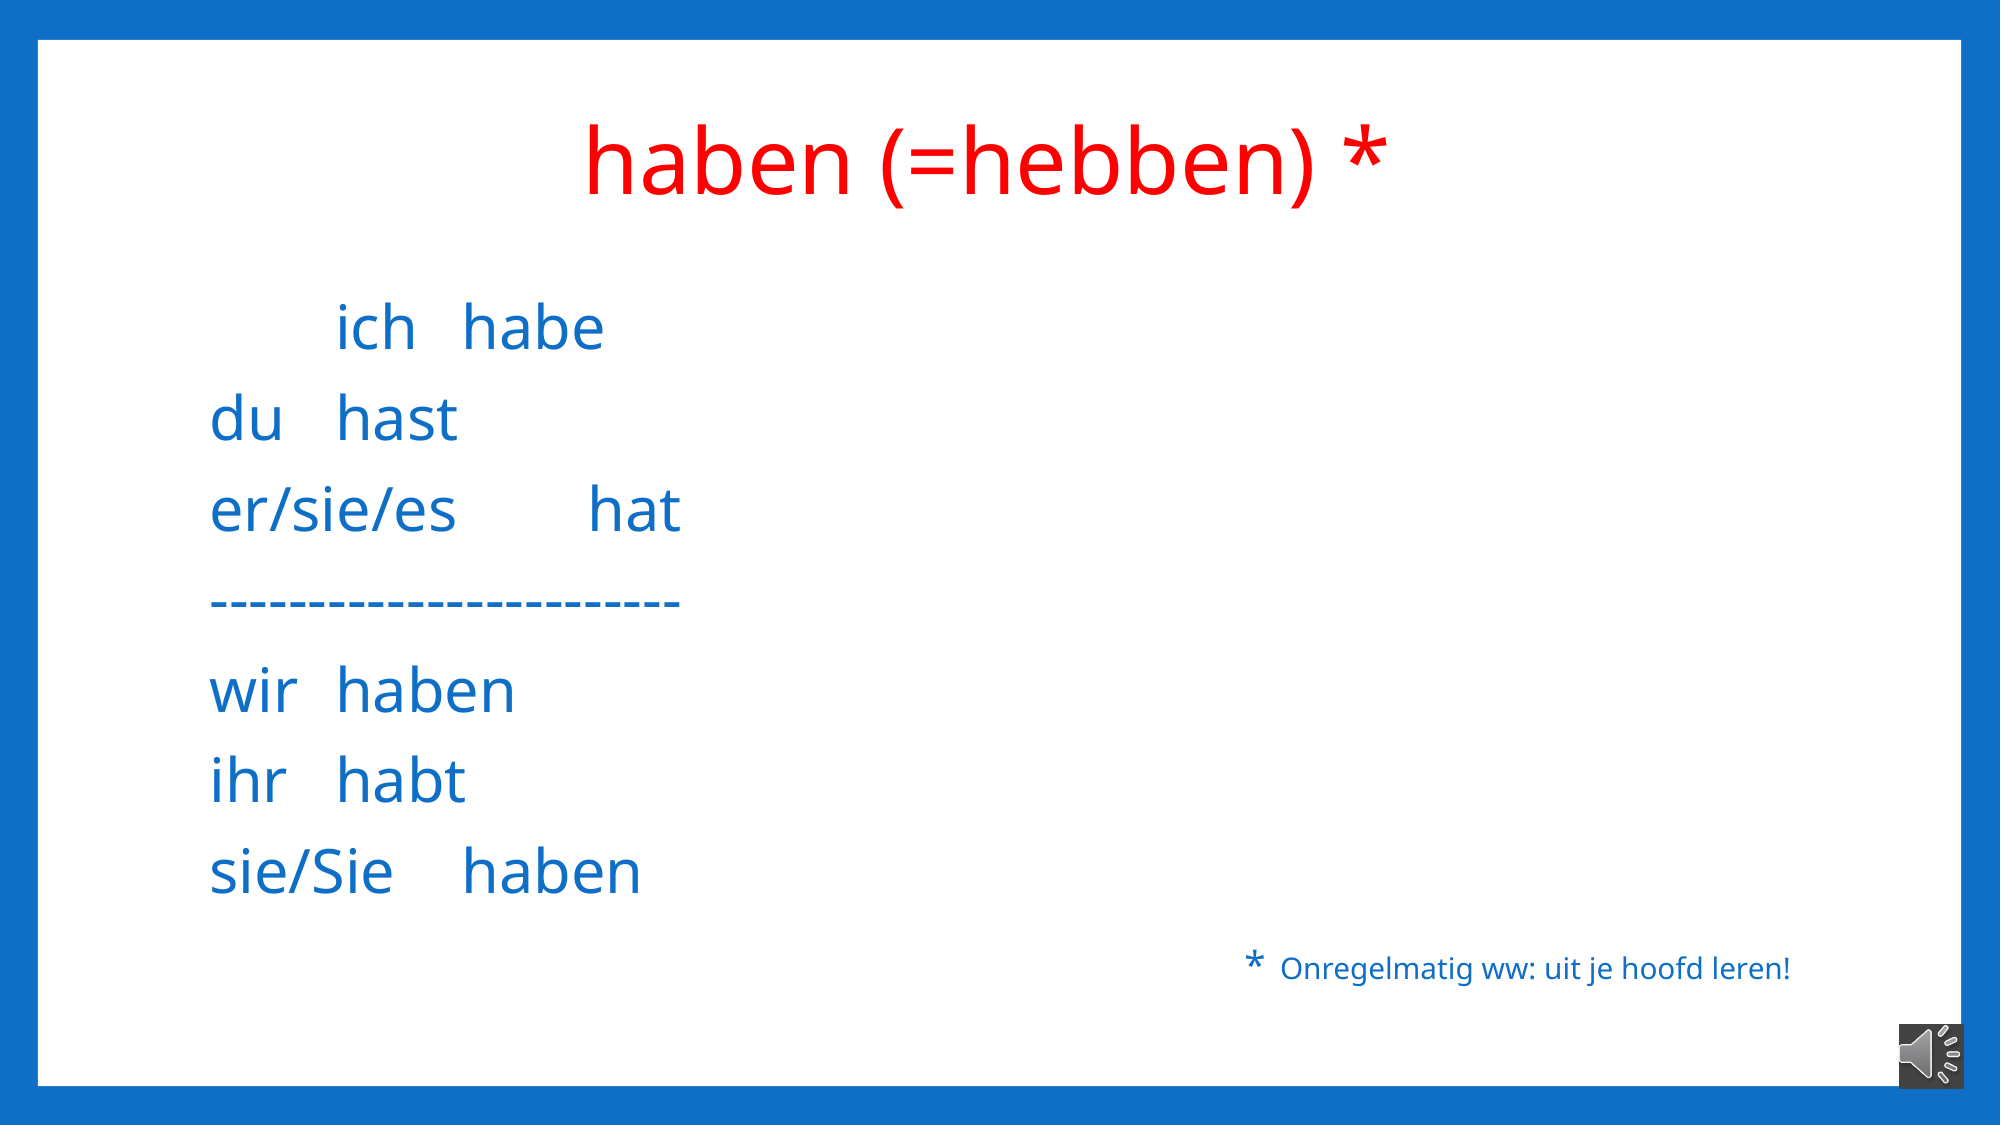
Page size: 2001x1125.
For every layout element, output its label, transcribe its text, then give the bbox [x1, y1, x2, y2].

picture [1897, 1022, 1965, 1090]
list ich habe du hast er/sie/es hat ------------------------ wir haben ihr habt sie/Sie haben * Onregelmatig ww: uit je hoofd leren! [187, 289, 1808, 1000]
title haben (=hebben) * [187, 63, 1808, 267]
